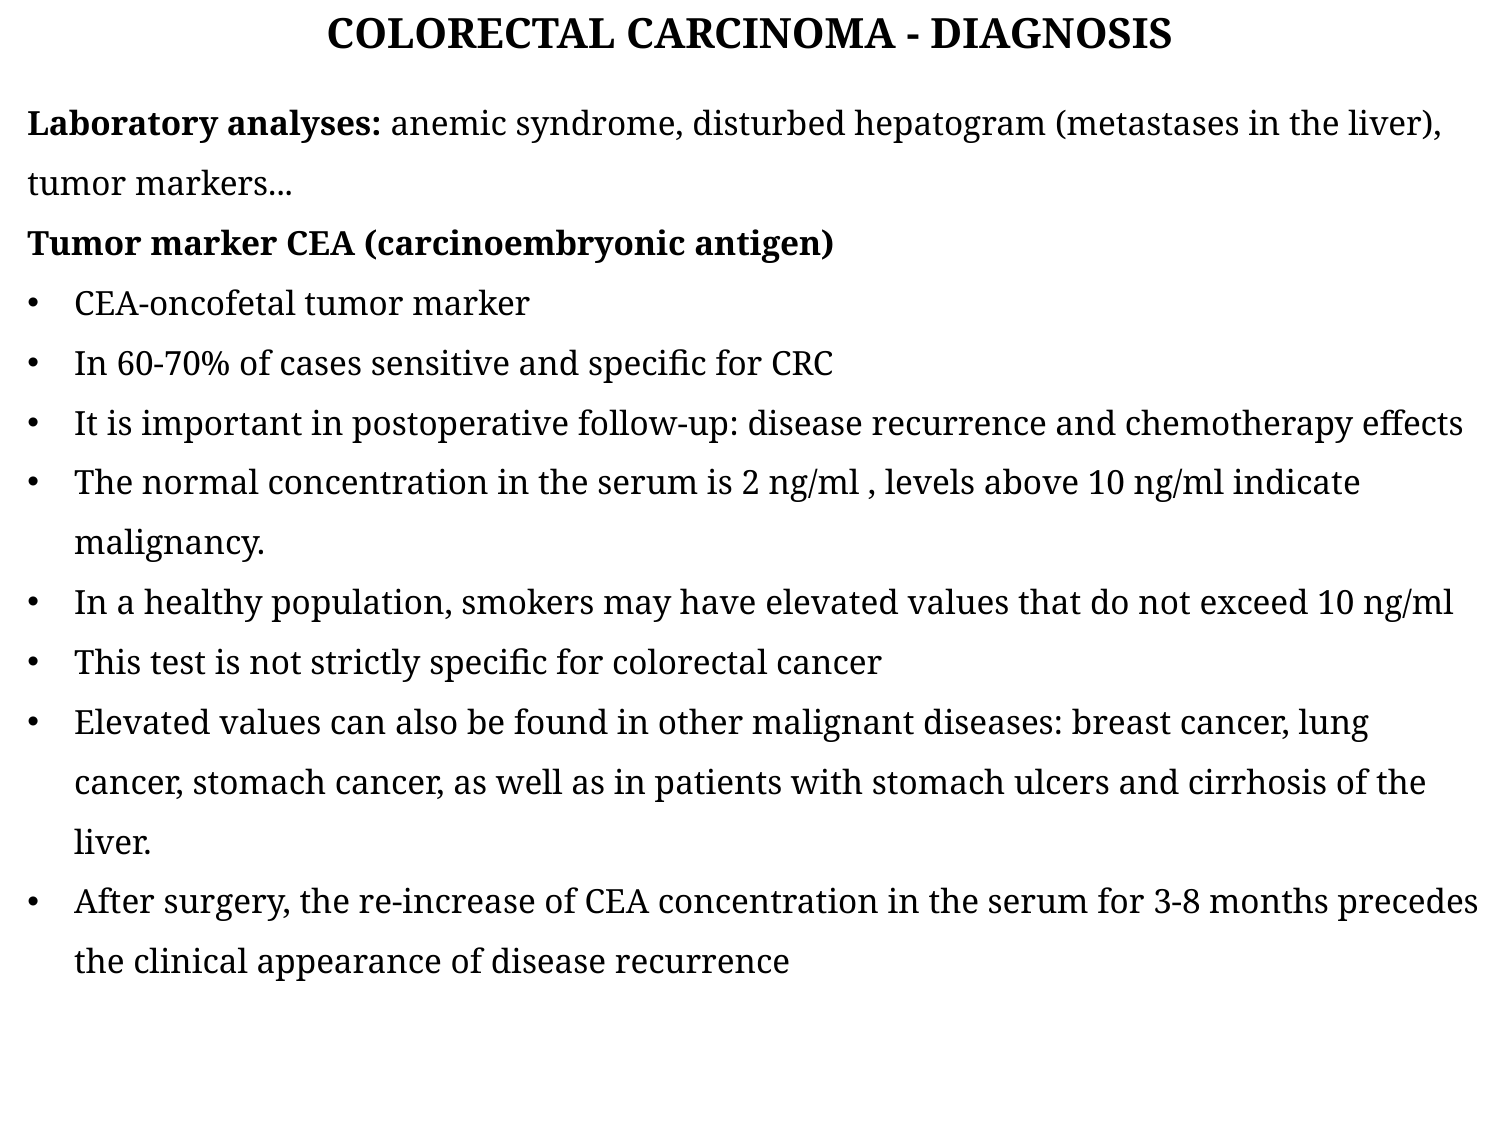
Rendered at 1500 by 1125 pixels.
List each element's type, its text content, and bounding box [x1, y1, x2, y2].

text_box COLORECTAL CARCINOMA - DIAGNOSIS [0, 0, 1500, 63]
text_box Laboratory analyses: anemic syndrome, disturbed hepatogram (metastases in the liver), tumor markers... Tumor marker CEA (carcinoembryonic antigen) CEA-oncofetal tumor marker In 60-70% of cases sensitive and specific for CRC It is important in postoperative follow-up: disease recurrence and chemotherapy effects The normal concentration in the serum is 2 ng/ml , levels above 10 ng/ml indicate malignancy. In a healthy population, smokers may have elevated values that do not exceed 10 ng/ml This test is not strictly specific for colorectal cancer Elevated values can also be found in other malignant diseases: breast cancer, lung cancer, stomach cancer, as well as in patients with stomach ulcers and cirrhosis of the liver. After surgery, the re-increase of CEA concentration in the serum for 3-8 months precedes the clinical appearance of disease recurrence [12, 74, 1500, 1041]
